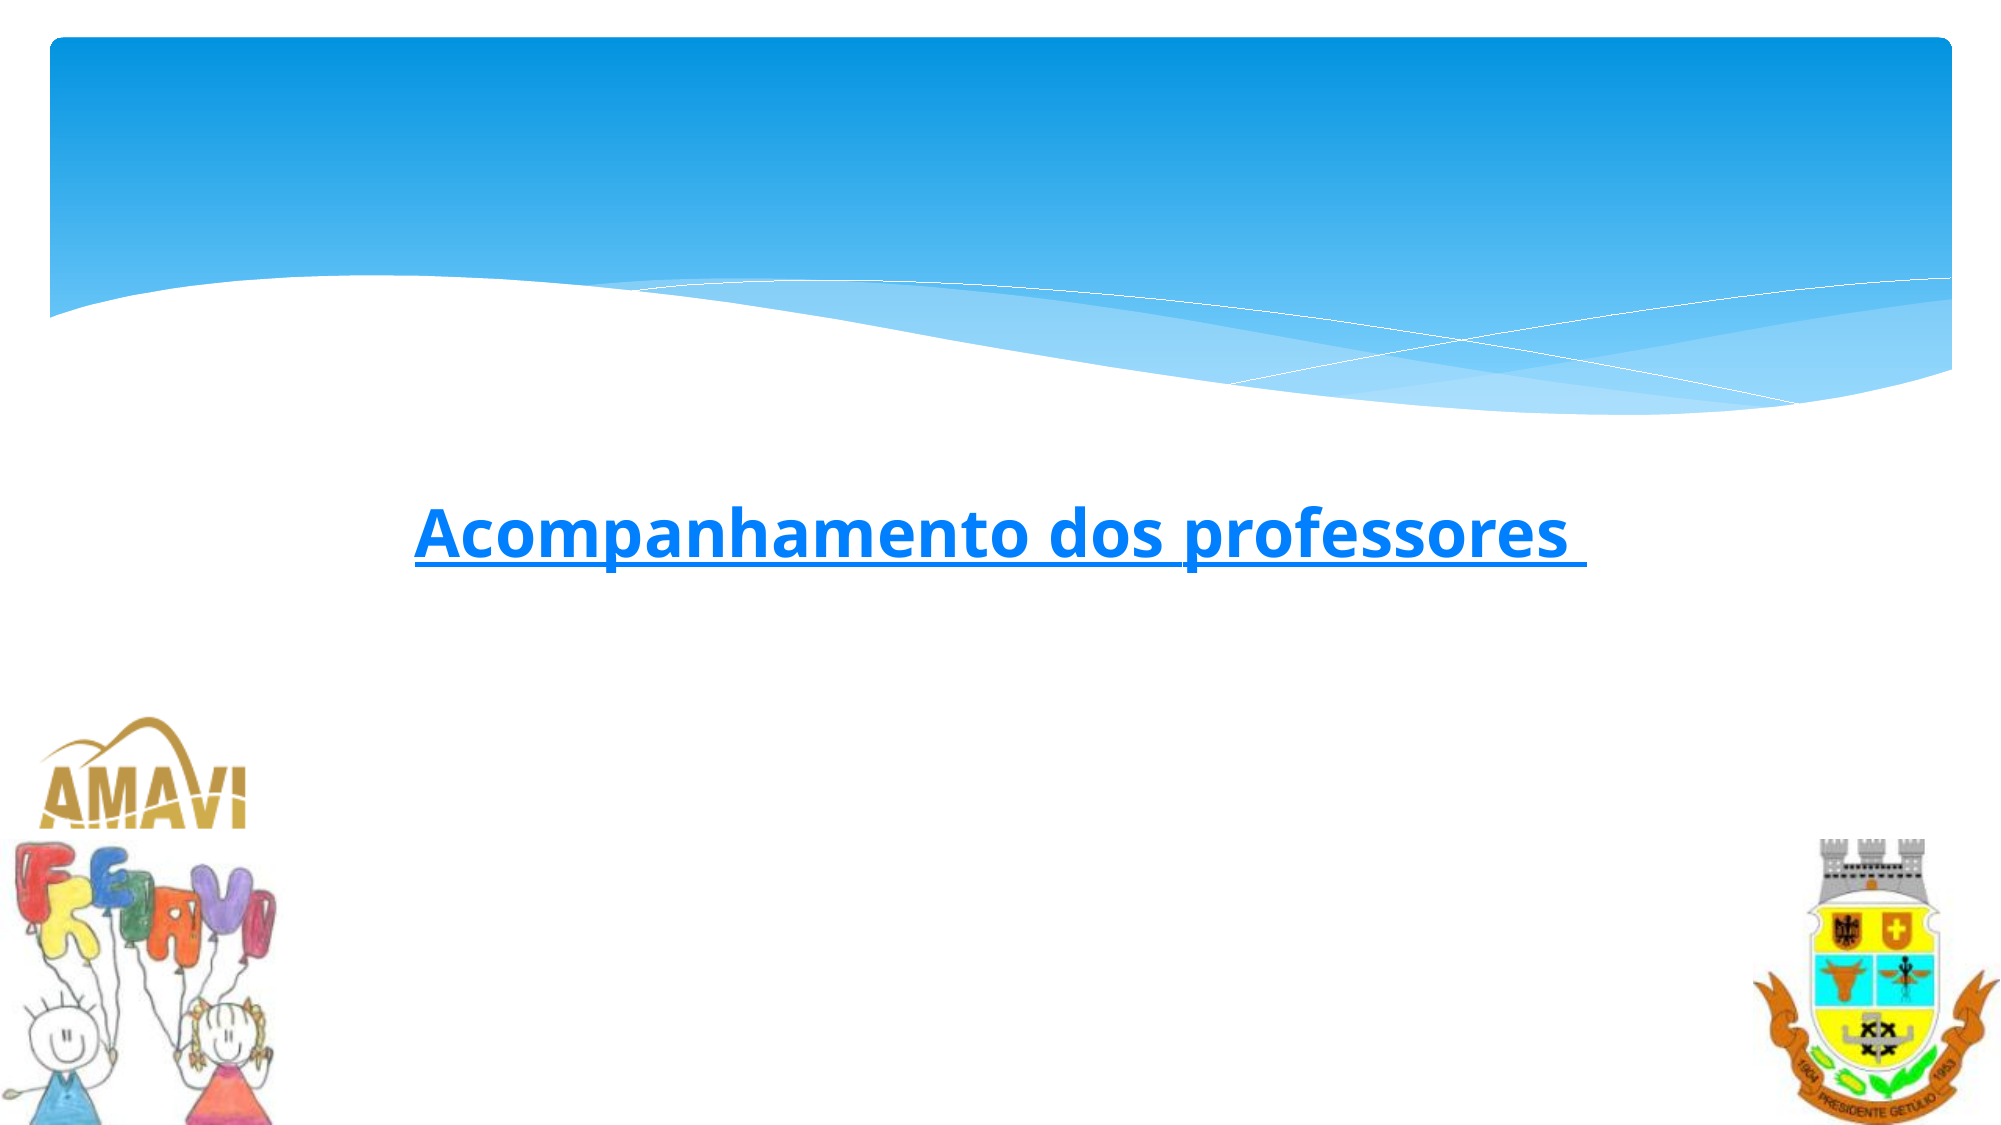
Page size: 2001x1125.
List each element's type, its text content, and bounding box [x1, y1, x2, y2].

picture [0, 700, 286, 1125]
picture [1752, 839, 2000, 1125]
list Acompanhamento dos professores [190, 482, 1812, 607]
